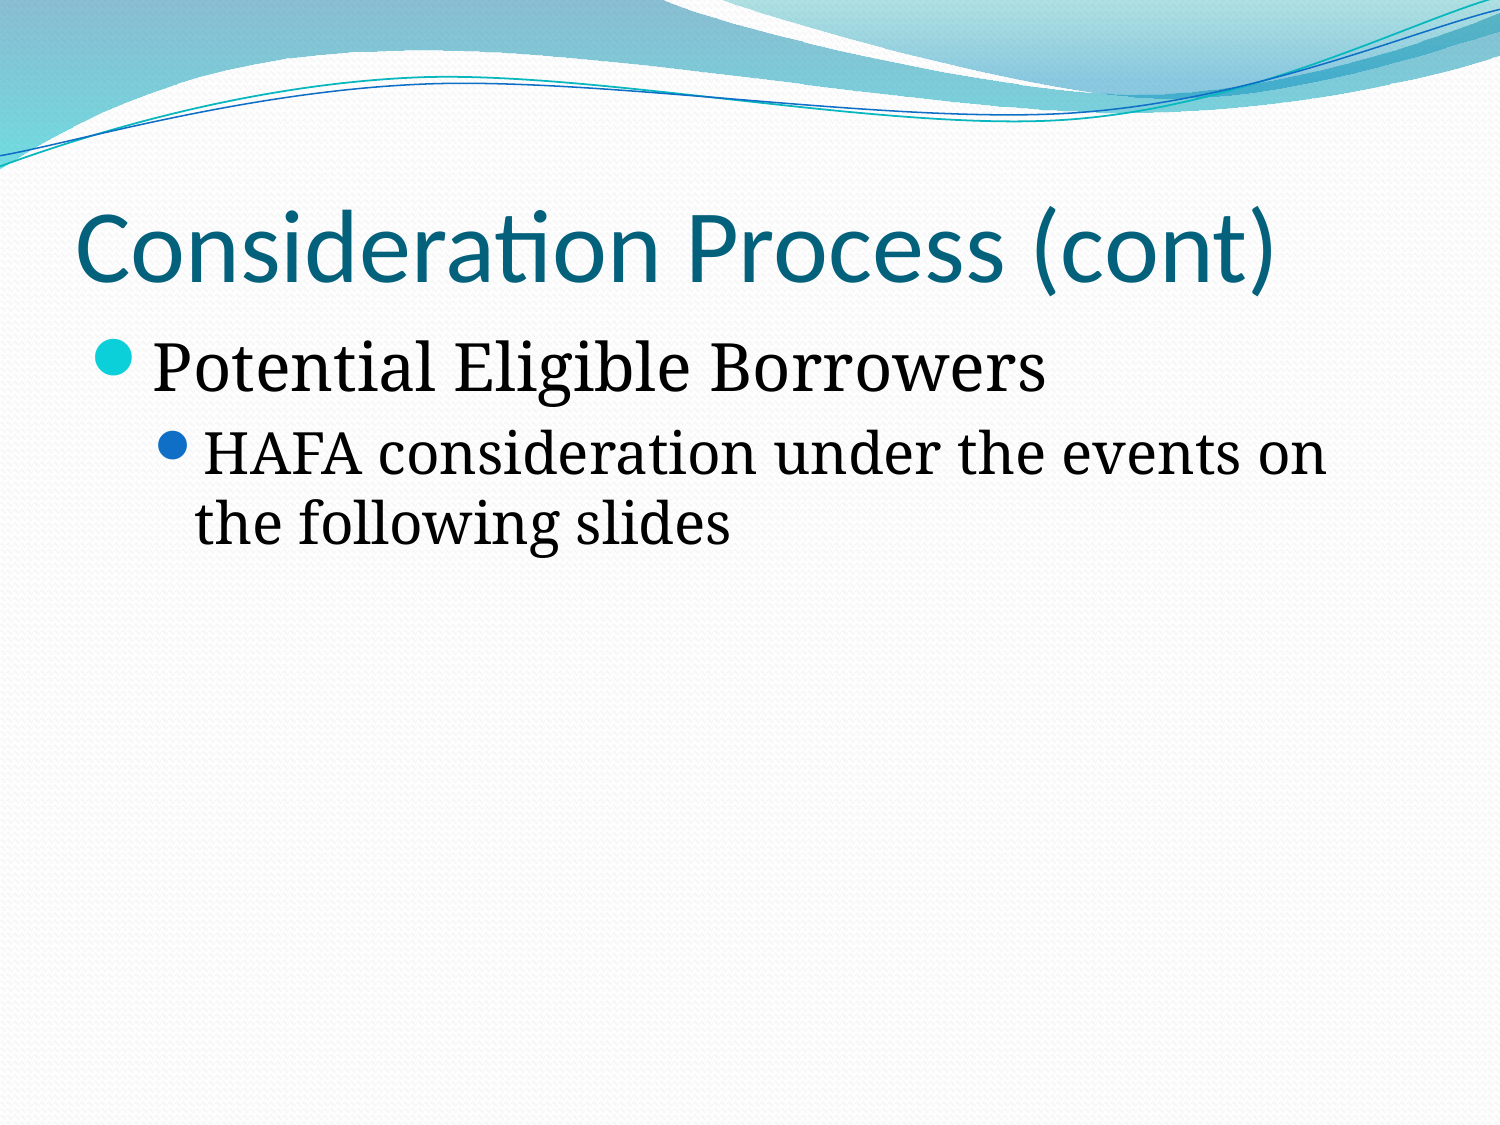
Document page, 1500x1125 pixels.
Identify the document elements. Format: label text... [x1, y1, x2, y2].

list Potential Eligible Borrowers HAFA consideration under the events on the following slides [75, 317, 1425, 1038]
title Consideration Process (cont) [75, 115, 1425, 303]
